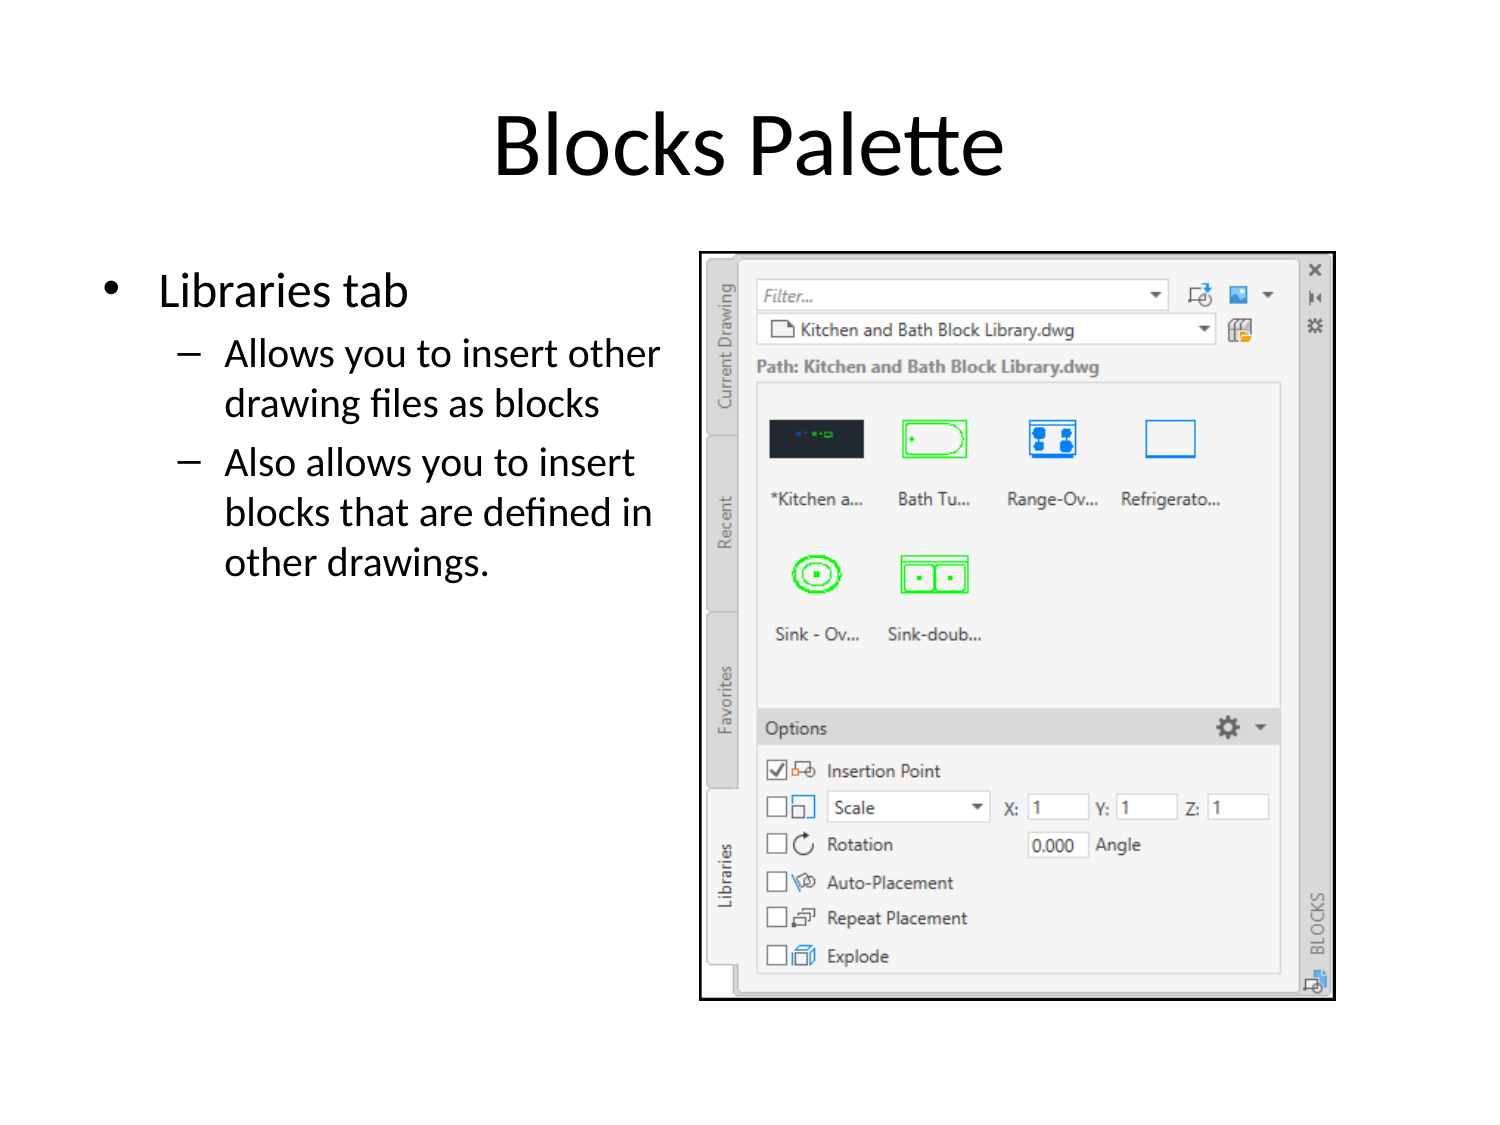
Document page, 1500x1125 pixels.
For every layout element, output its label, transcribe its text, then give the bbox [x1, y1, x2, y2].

list Libraries tab Allows you to insert other drawing files as blocks Also allows you to insert blocks that are defined in other drawings. [87, 249, 688, 950]
title Blocks Palette [75, 45, 1425, 233]
picture [699, 250, 1336, 1002]
